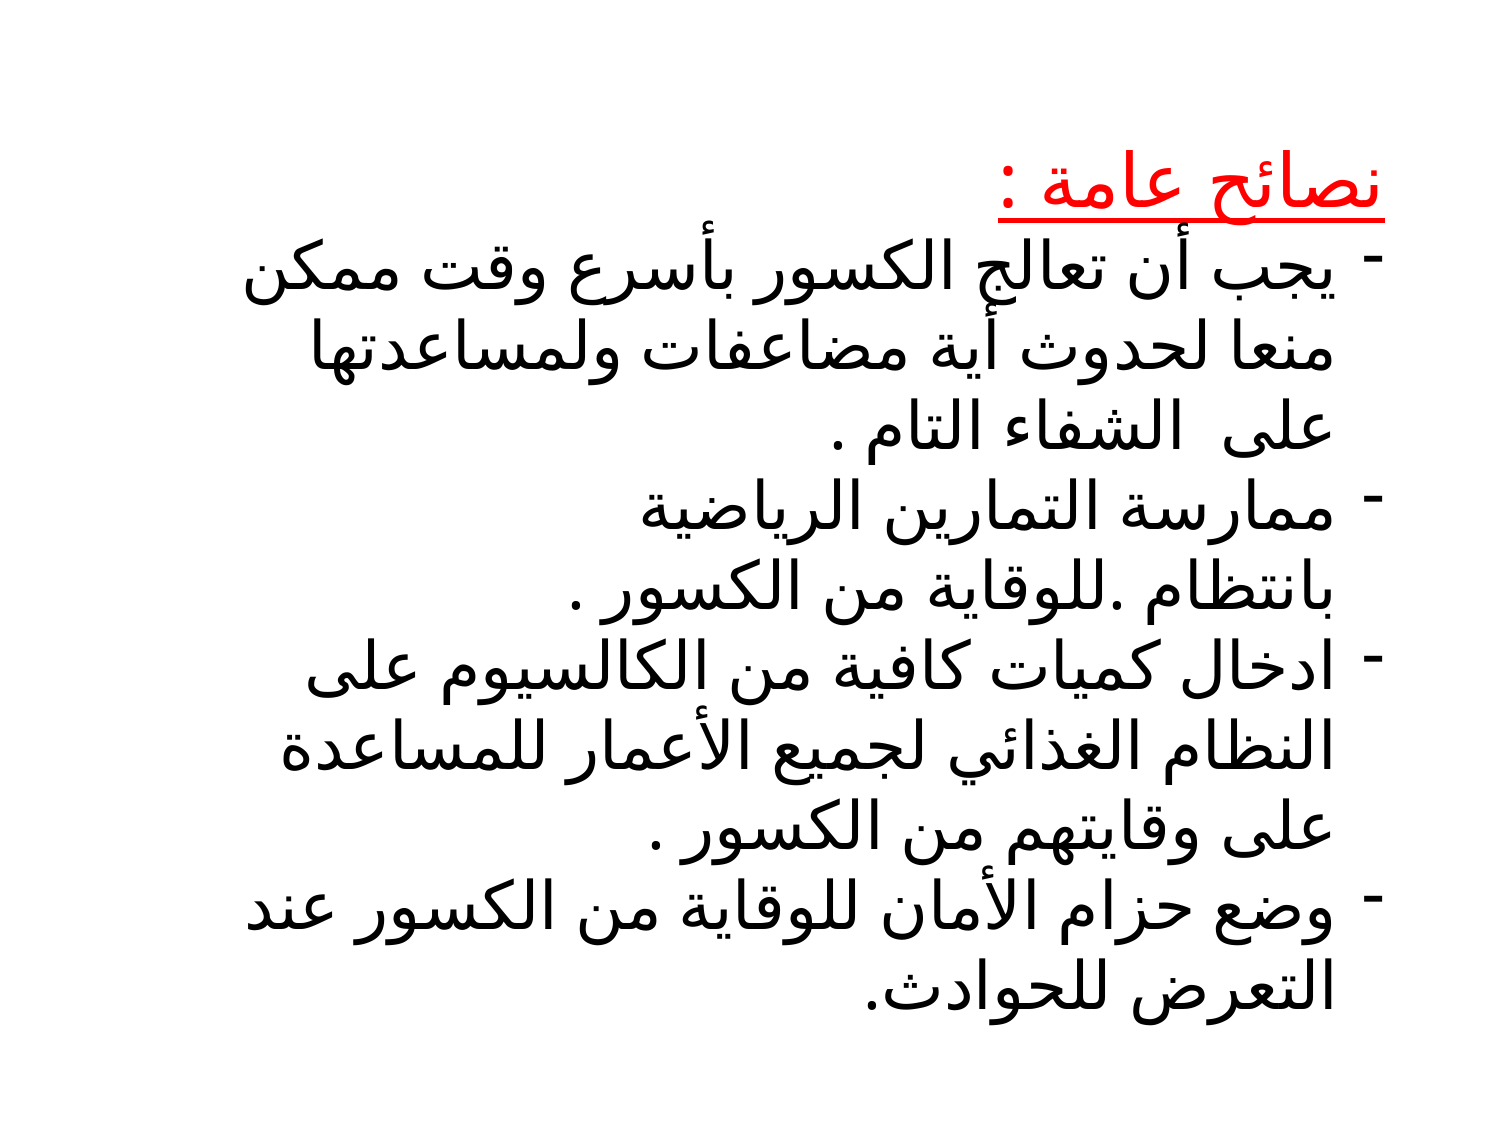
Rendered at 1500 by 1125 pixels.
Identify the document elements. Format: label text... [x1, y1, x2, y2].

text_box نصائح عامة : يجب أن تعالج الكسور بأسرع وقت ممكن منعا لحدوث أية مضاعفات ولمساعدتها على الشفاء التام . ممارسة التمارين الرياضية بانتظام .للوقاية من الكسور . ادخال كميات كافية من الكالسيوم على النظام الغذائي لجميع الأعمار للمساعدة على وقايتهم من الكسور . وضع حزام الأمان للوقاية من الكسور عند التعرض للحوادث. [194, 125, 1400, 1030]
